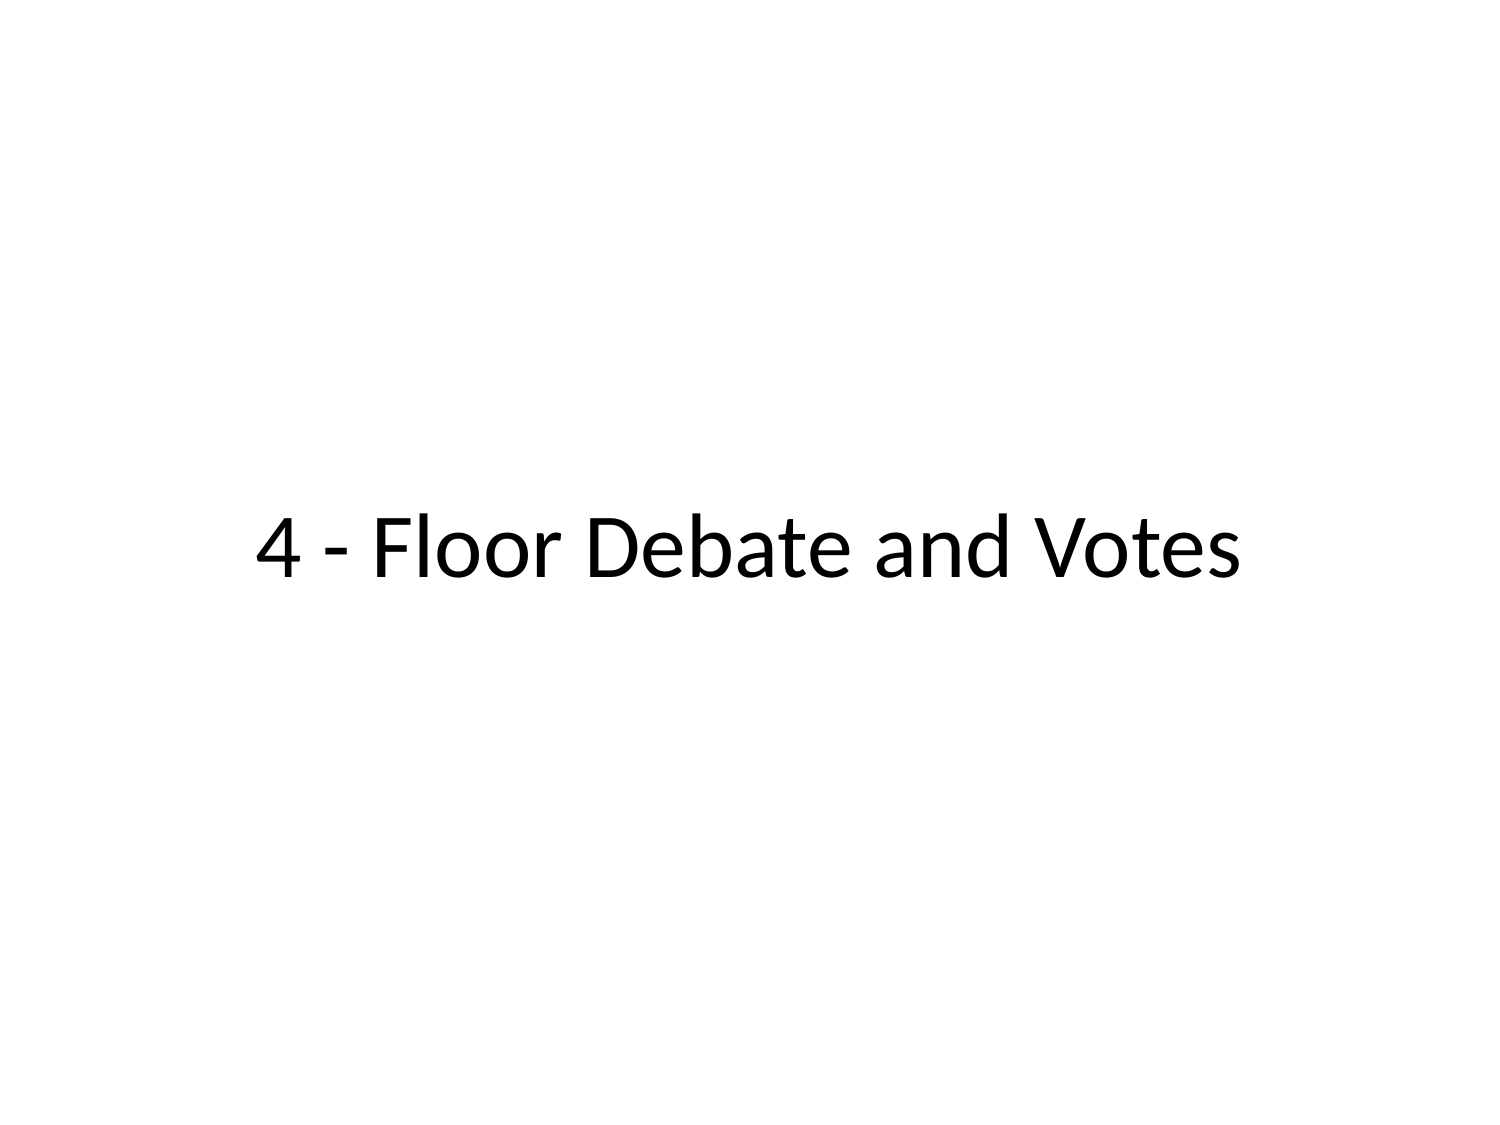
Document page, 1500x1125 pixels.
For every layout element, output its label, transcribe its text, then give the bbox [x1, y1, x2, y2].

title 4 - Floor Debate and Votes [74, 44, 1426, 1038]
